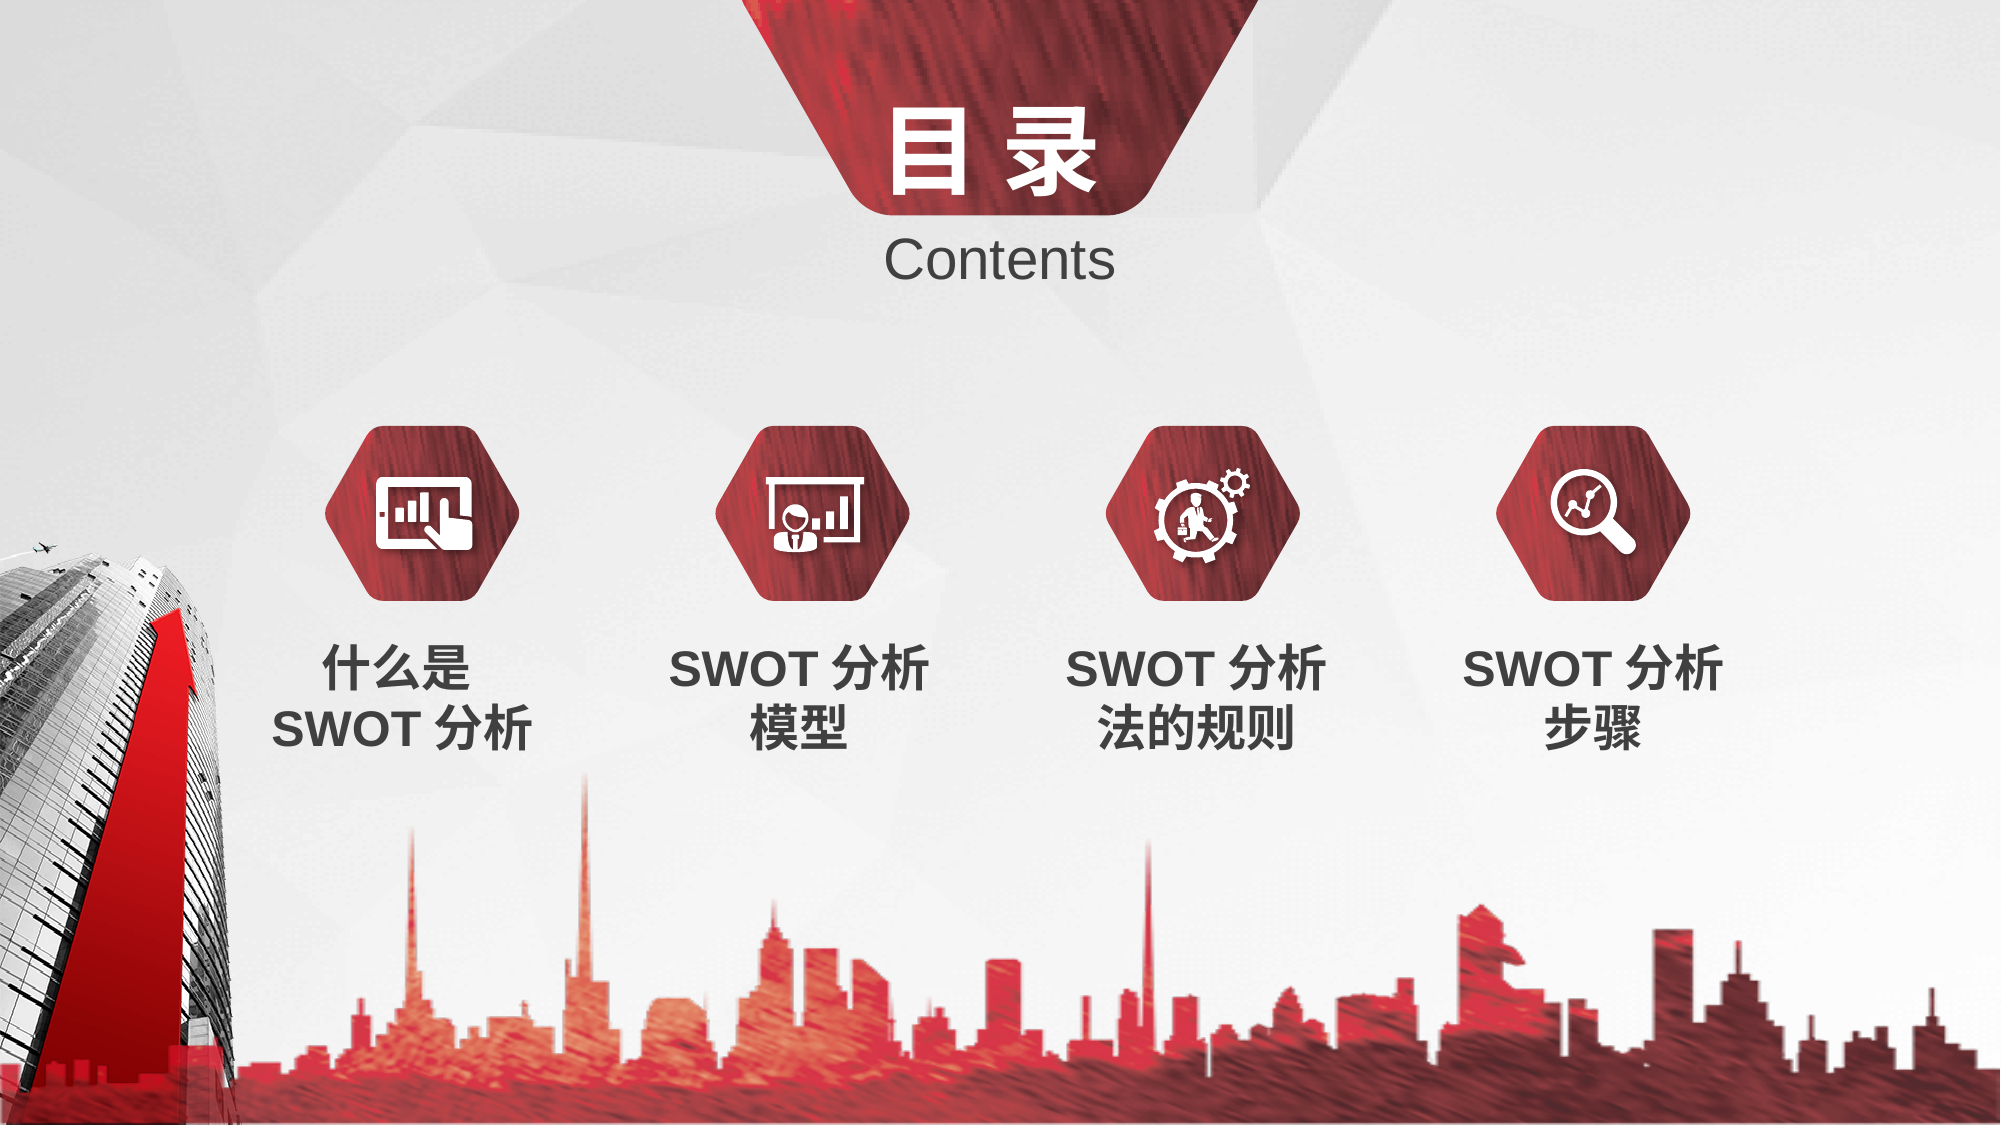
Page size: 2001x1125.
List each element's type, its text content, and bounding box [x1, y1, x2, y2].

text_box 什么是SWOT分析 [269, 631, 558, 761]
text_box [1105, 425, 1300, 601]
picture [0, 0, 2001, 1125]
text_box [741, 0, 1259, 56]
text_box SWOT分析模型 [644, 631, 955, 761]
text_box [1496, 425, 1691, 601]
text_box 目 录 Contents [728, 56, 1272, 299]
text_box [325, 425, 520, 601]
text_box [715, 425, 910, 601]
text_box SWOT分析法的规则 [1041, 631, 1352, 761]
text_box SWOT分析步骤 [1438, 631, 1749, 761]
